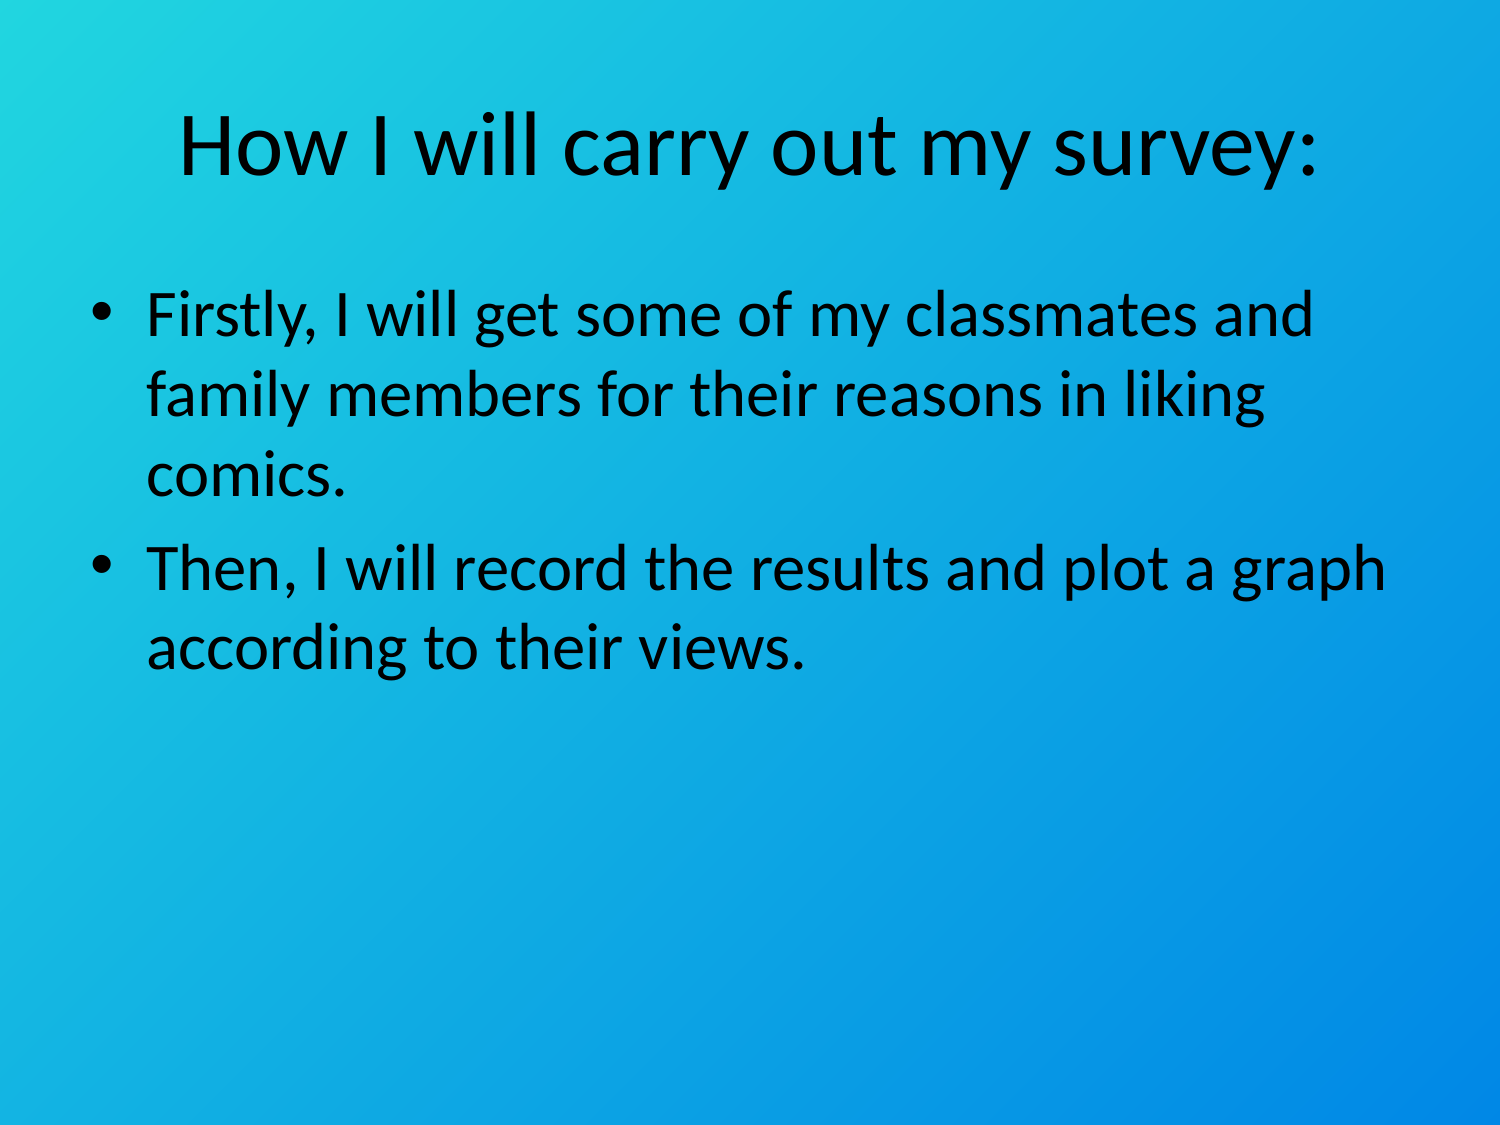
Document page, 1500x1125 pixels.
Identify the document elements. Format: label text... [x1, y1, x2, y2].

list Firstly, I will get some of my classmates and family members for their reasons in liking comics. Then, I will record the results and plot a graph according to their views. [75, 262, 1425, 1005]
title How I will carry out my survey: [75, 45, 1425, 233]
